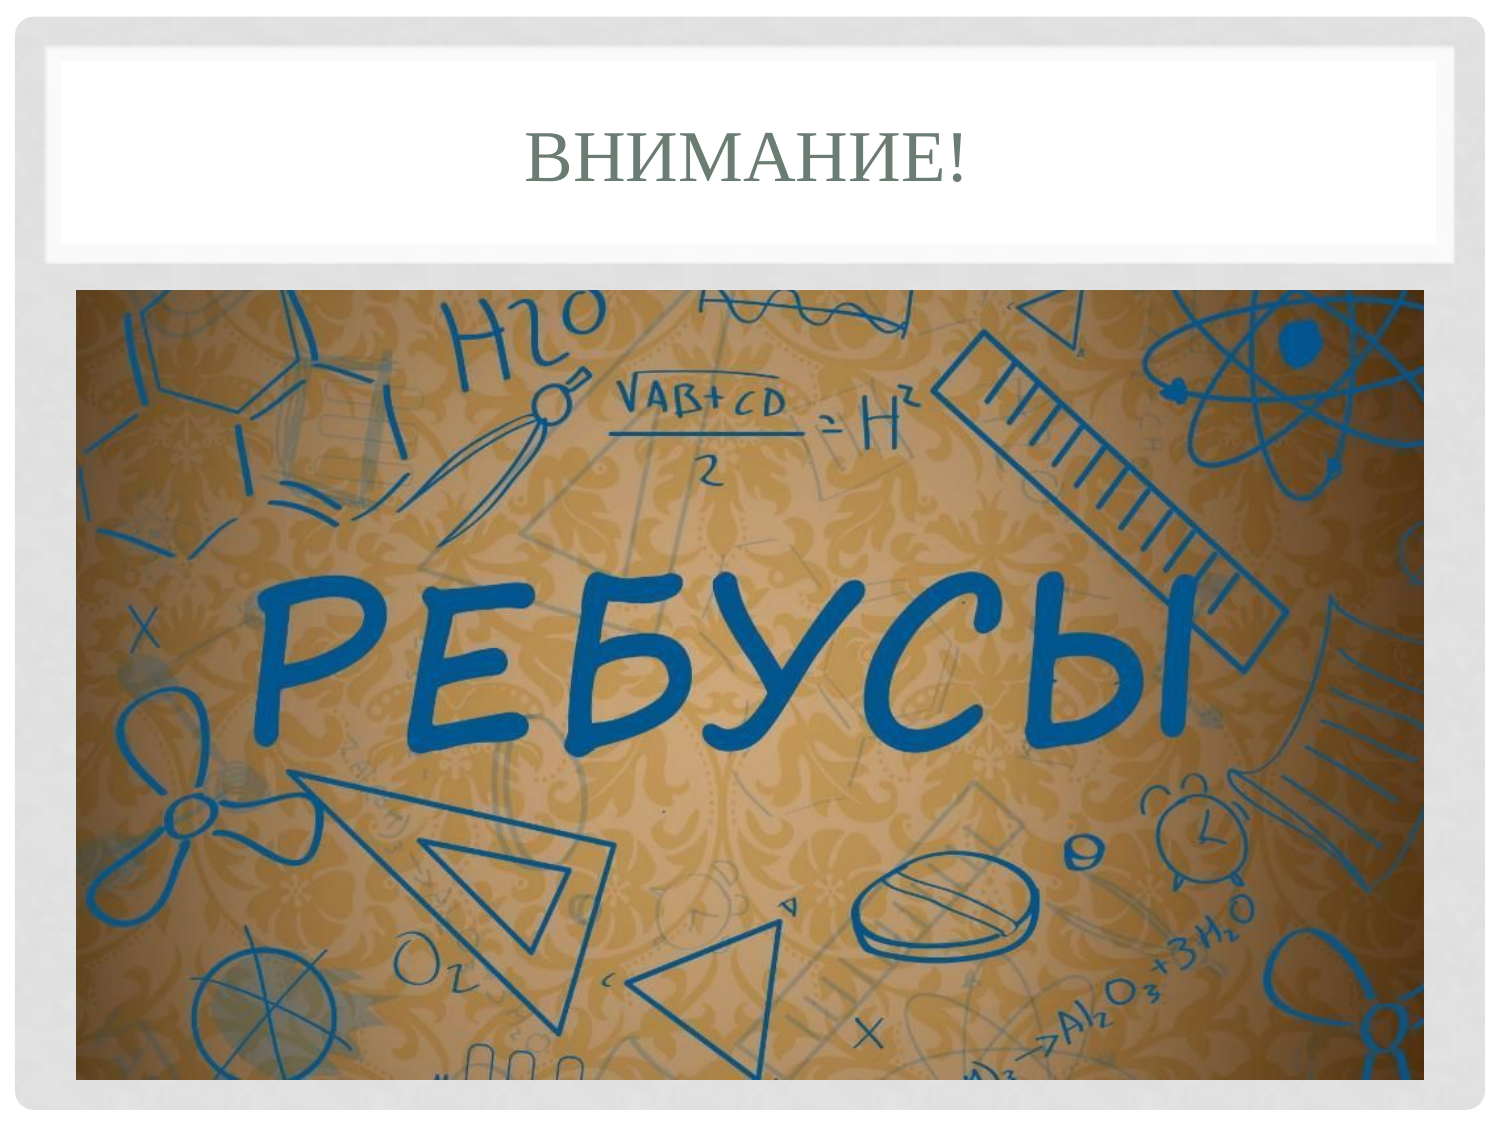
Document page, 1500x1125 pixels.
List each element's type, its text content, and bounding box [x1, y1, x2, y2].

picture [76, 290, 1424, 1081]
title Внимание! [69, 66, 1425, 238]
